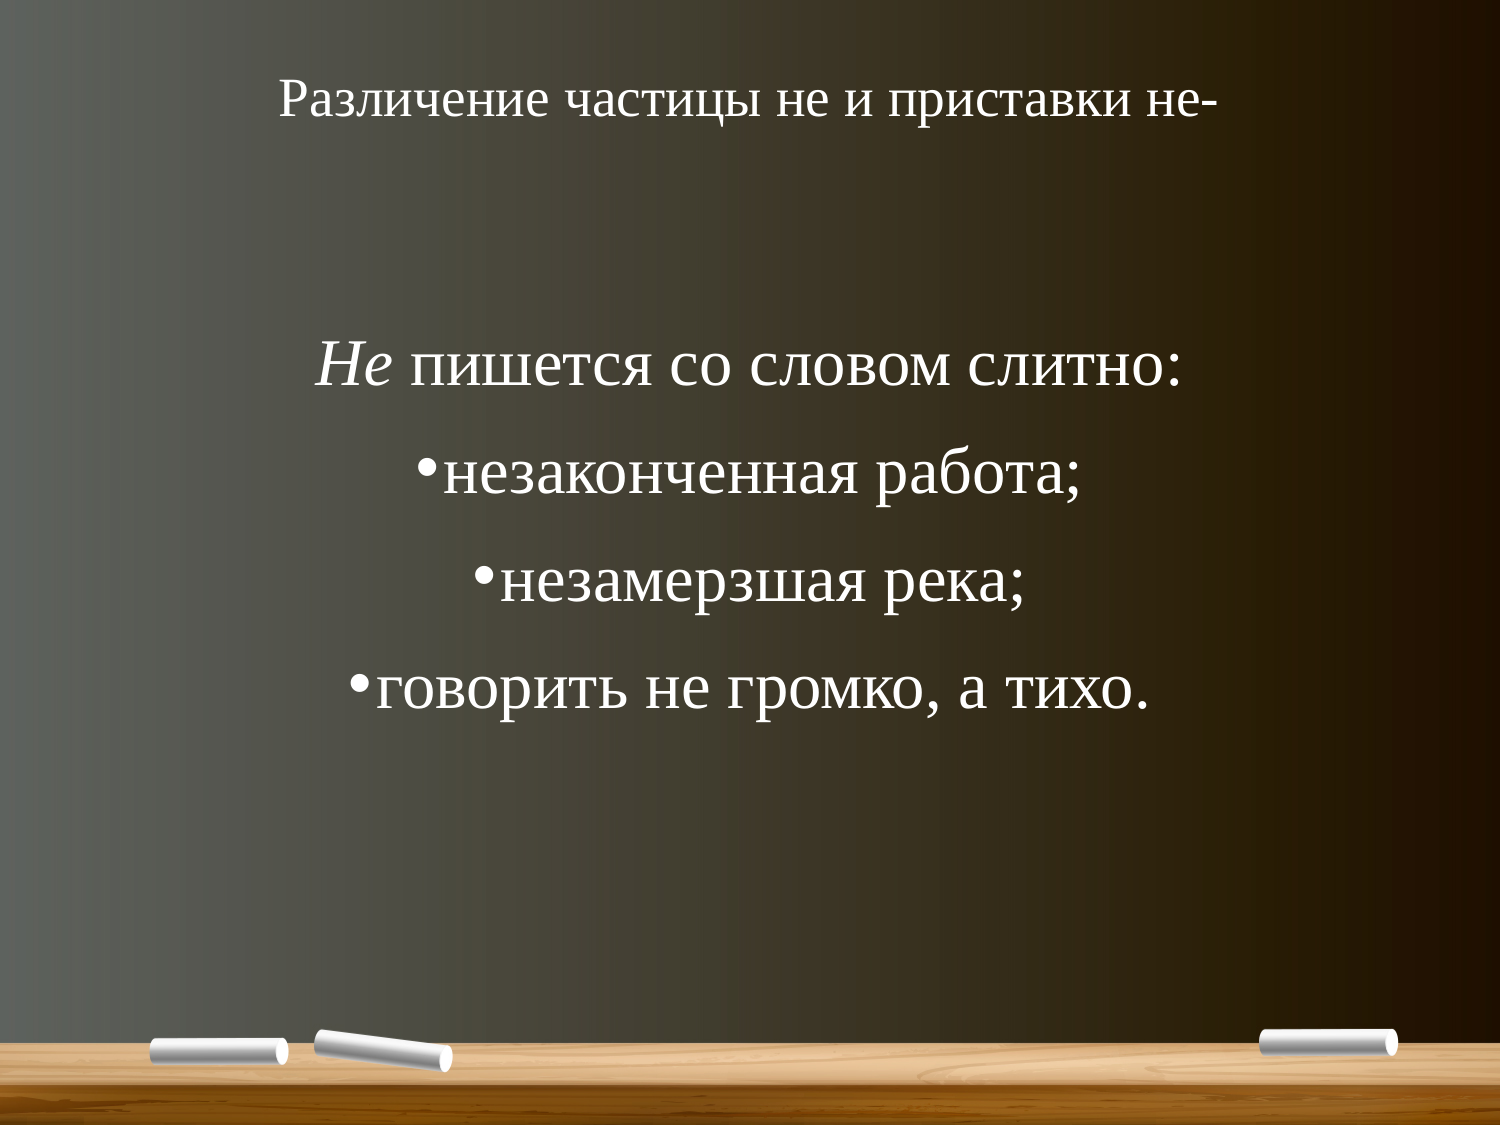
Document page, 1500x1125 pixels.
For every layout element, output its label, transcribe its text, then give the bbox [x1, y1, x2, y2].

picture [0, 0, 1500, 1125]
list Не пишется со словом слитно: незаконченная работа; незамерзшая река; говорить не громко, а тихо. [103, 299, 1397, 1014]
title Различение частицы не и приставки не- [103, 59, 1397, 197]
